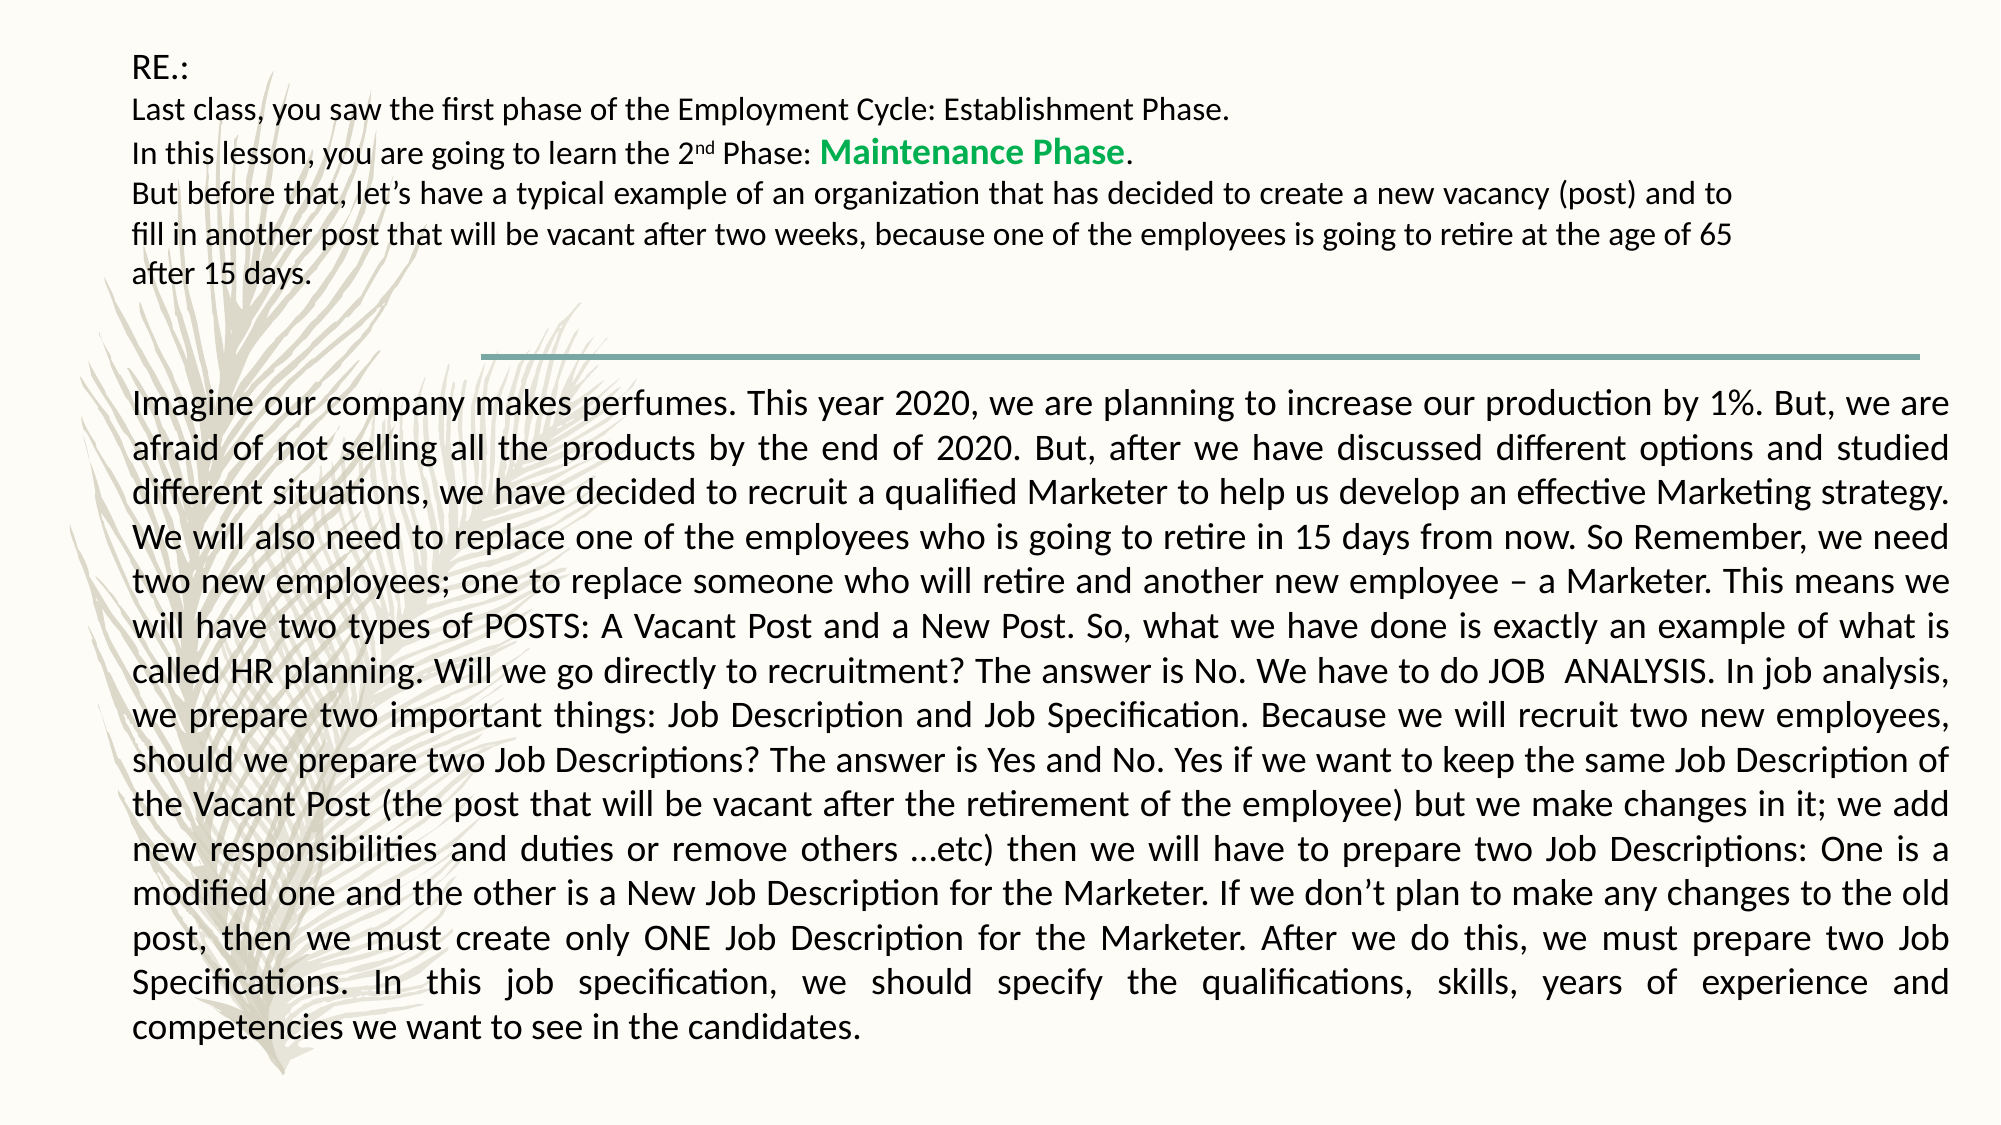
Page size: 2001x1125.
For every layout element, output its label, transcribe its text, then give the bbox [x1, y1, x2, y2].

text_box RE.: Last class, you saw the first phase of the Employment Cycle: Establishment Phase. In this lesson, you are going to learn the 2nd Phase: Maintenance Phase. But before that, let’s have a typical example of an organization that has decided to create a new vacancy (post) and to fill in another post that will be vacant after two weeks, because one of the employees is going to retire at the age of 65 after 15 days. [116, 34, 1751, 344]
title Imagine our company makes perfumes. This year 2020, we are planning to increase our production by 1%. But, we are afraid of not selling all the products by the end of 2020. But, after we have discussed different options and studied different situations, we have decided to recruit a qualified Marketer to help us develop an effective Marketing strategy. We will also need to replace one of the employees who is going to retire in 15 days from now. So Remember, we need two new employees; one to replace someone who will retire and another new employee – a Marketer. This means we will have two types of POSTS: A Vacant Post and a New Post. So, what we have done is exactly an example of what is called HR planning. Will we go directly to recruitment? The answer is No. We have to do JOB ANALYSIS. In job analysis, we prepare two important things: Job Description and Job Specification. Because we will recruit two new employees, should we prepare two Job Descriptions? The answer is Yes and No. Yes if we want to keep the same Job Description of the Vacant Post (the post that will be vacant after the retirement of the employee) but we make changes in it; we add new responsibilities and duties or remove others …etc) then we will have to prepare two Job Descriptions: One is a modified one and the other is a New Job Description for the Marketer. If we don’t plan to make any changes to the old post, then we must create only ONE Job Description for the Marketer. After we do this, we must prepare two Job Specifications. In this job specification, we should specify the qualifications, skills, years of experience and competencies we want to see in the candidates. [116, 372, 1968, 1021]
